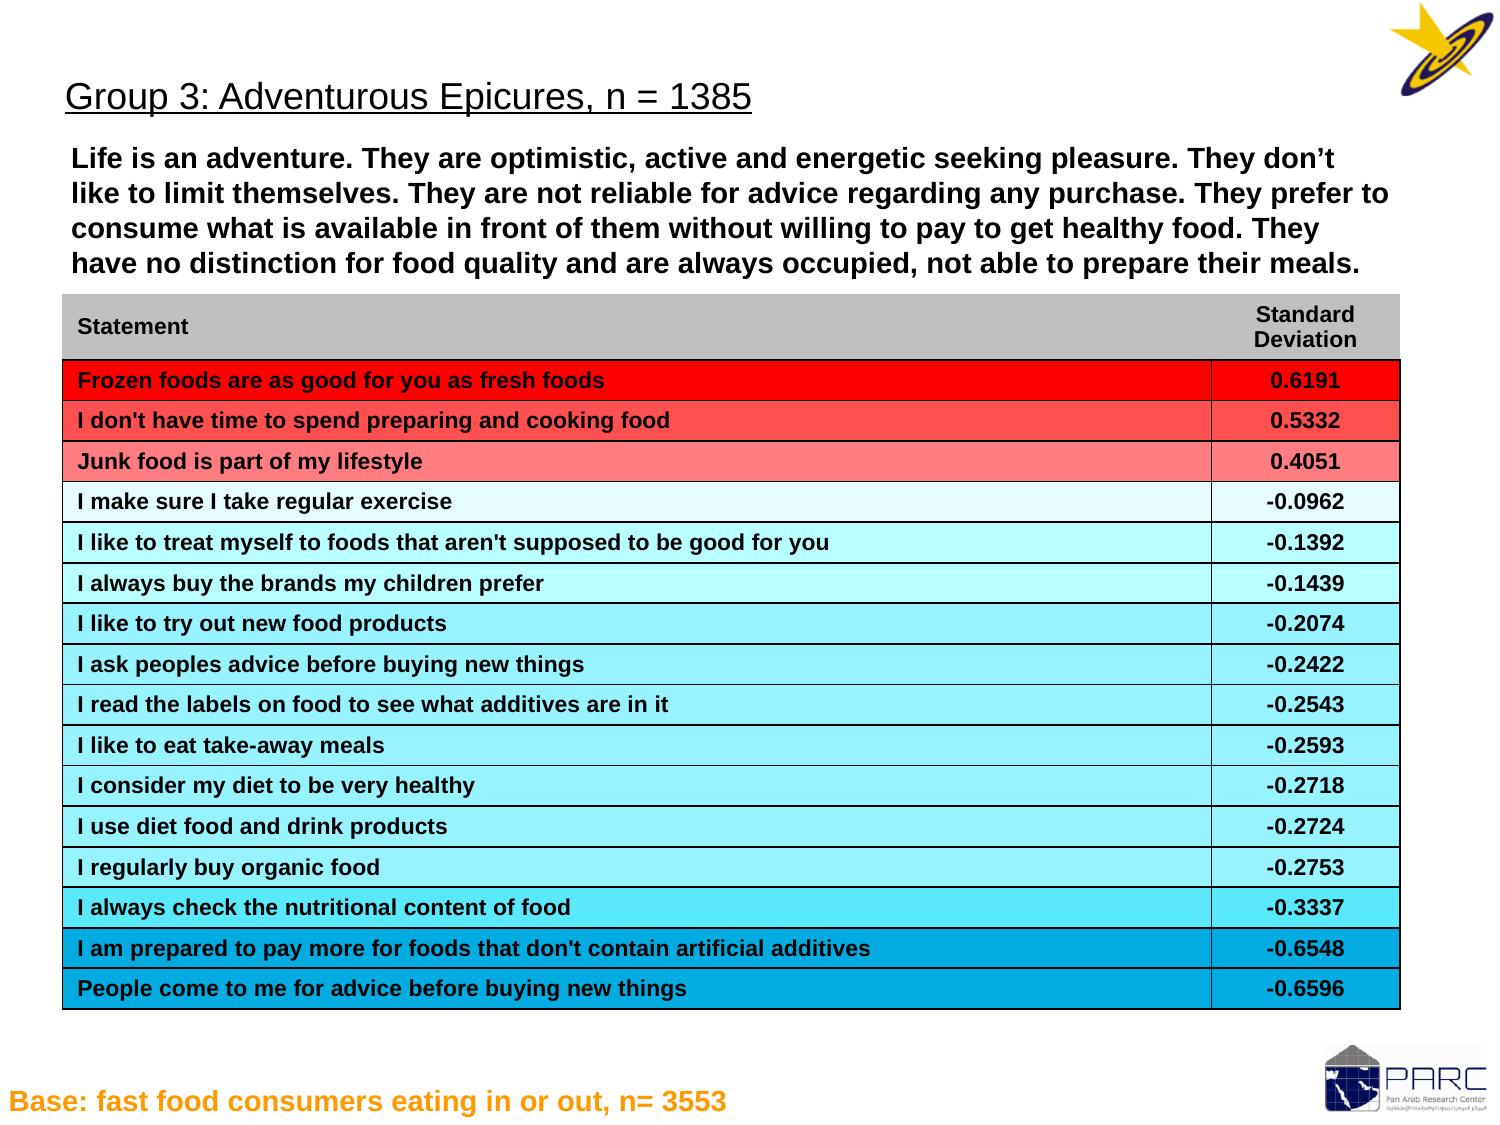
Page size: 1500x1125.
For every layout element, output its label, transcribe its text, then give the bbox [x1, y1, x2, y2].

table_cell -0.2422 [1212, 645, 1399, 684]
table_cell I like to treat myself to foods that aren't supposed to be good for you [63, 523, 1211, 562]
table_cell I like to eat take-away meals [63, 726, 1211, 765]
table_cell People come to me for advice before buying new things [63, 969, 1211, 1008]
table_cell -0.2593 [1212, 726, 1399, 765]
table_cell I consider my diet to be very healthy [63, 766, 1211, 805]
table_cell -0.3337 [1212, 888, 1399, 927]
table_header Standard Deviation [1211, 294, 1400, 359]
table_cell I ask peoples advice before buying new things [63, 645, 1211, 684]
text_box Group 3: Adventurous Epicures, n = 1385 [50, 64, 825, 125]
table_cell -0.2753 [1212, 848, 1399, 886]
text_box Base: fast food consumers eating in or out, n= 3553 [0, 1074, 798, 1125]
table_cell I make sure I take regular exercise [63, 482, 1211, 521]
picture [1320, 1045, 1494, 1118]
table_cell -0.1439 [1212, 564, 1399, 602]
table_cell Junk food is part of my lifestyle [63, 442, 1211, 481]
table_cell -0.2543 [1212, 685, 1399, 724]
table_cell I use diet food and drink products [63, 807, 1211, 846]
table_header Statement [62, 294, 1211, 359]
table_cell -0.2718 [1212, 766, 1399, 805]
picture [1385, 0, 1498, 100]
table_cell I like to try out new food products [63, 604, 1211, 643]
table_cell -0.2074 [1212, 604, 1399, 643]
table_cell -0.2724 [1212, 807, 1399, 846]
text_box Life is an adventure. They are optimistic, active and energetic seeking pleasure. They don’t like to limit themselves. They are not reliable for advice regarding any purchase. They prefer to consume what is available in front of them without willing to pay to get healthy food. They have no distinction for food quality and are always occupied, not able to prepare their meals. [56, 132, 1407, 287]
table_cell 0.4051 [1212, 442, 1399, 481]
table_cell -0.6548 [1212, 929, 1399, 967]
table_cell I don't have time to spend preparing and cooking food [63, 401, 1211, 440]
table_cell I read the labels on food to see what additives are in it [63, 685, 1211, 724]
table_cell I always buy the brands my children prefer [63, 564, 1211, 602]
table_cell -0.6596 [1212, 969, 1399, 1008]
table_cell 0.5332 [1212, 401, 1399, 440]
table_cell I regularly buy organic food [63, 848, 1211, 886]
table_cell I am prepared to pay more for foods that don't contain artificial additives [63, 929, 1211, 967]
table_cell -0.0962 [1212, 482, 1399, 521]
table_cell 0.6191 [1212, 361, 1399, 400]
table_cell I always check the nutritional content of food [63, 888, 1211, 927]
table_cell Frozen foods are as good for you as fresh foods [63, 361, 1211, 400]
table_cell -0.1392 [1212, 523, 1399, 562]
